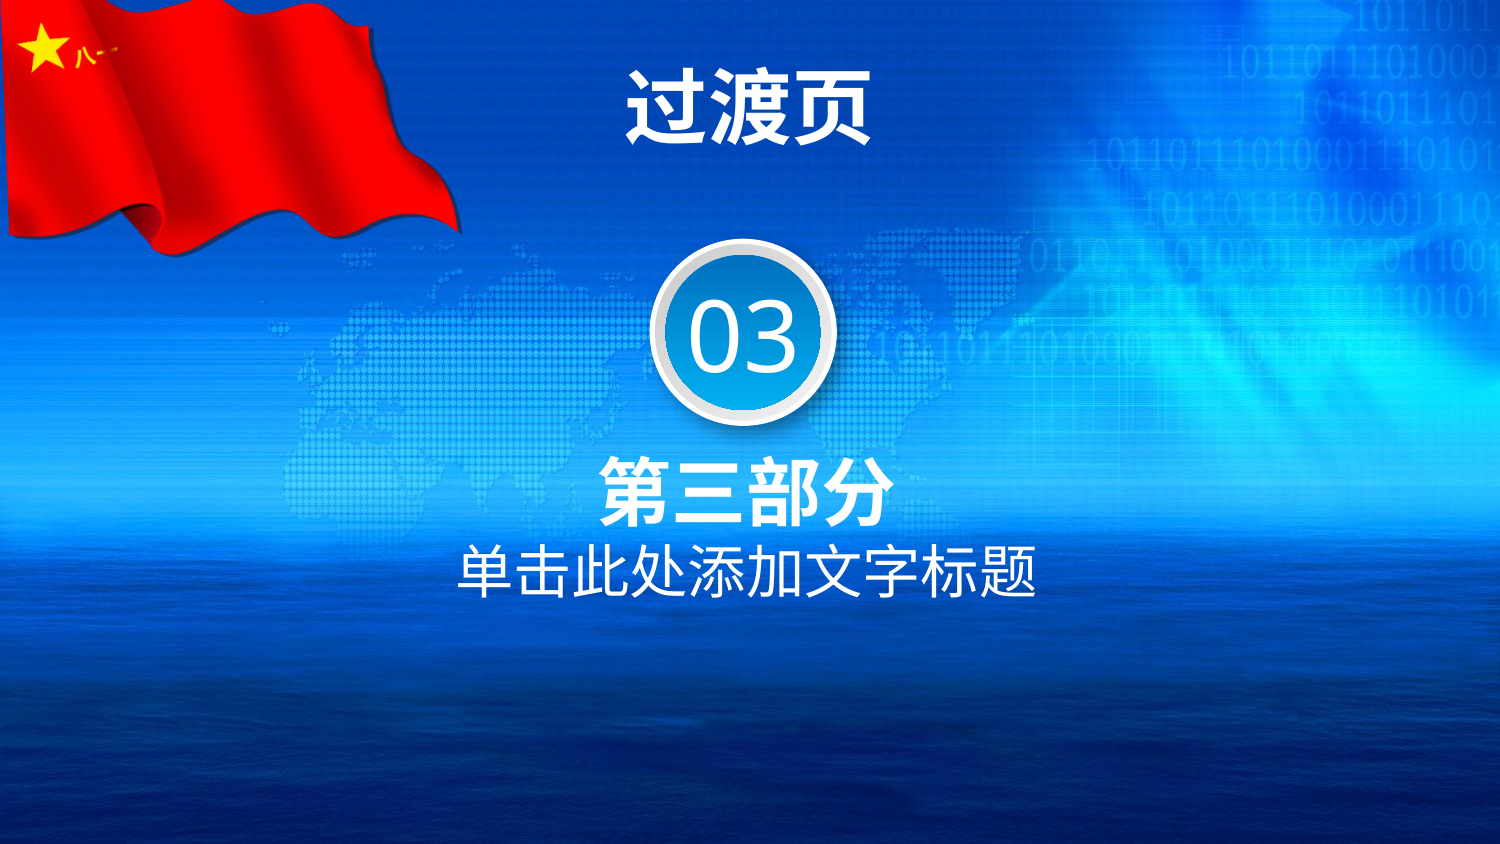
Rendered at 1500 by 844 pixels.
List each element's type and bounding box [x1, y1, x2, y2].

text_box [0, 0, 1500, 844]
text_box [652, 241, 835, 424]
